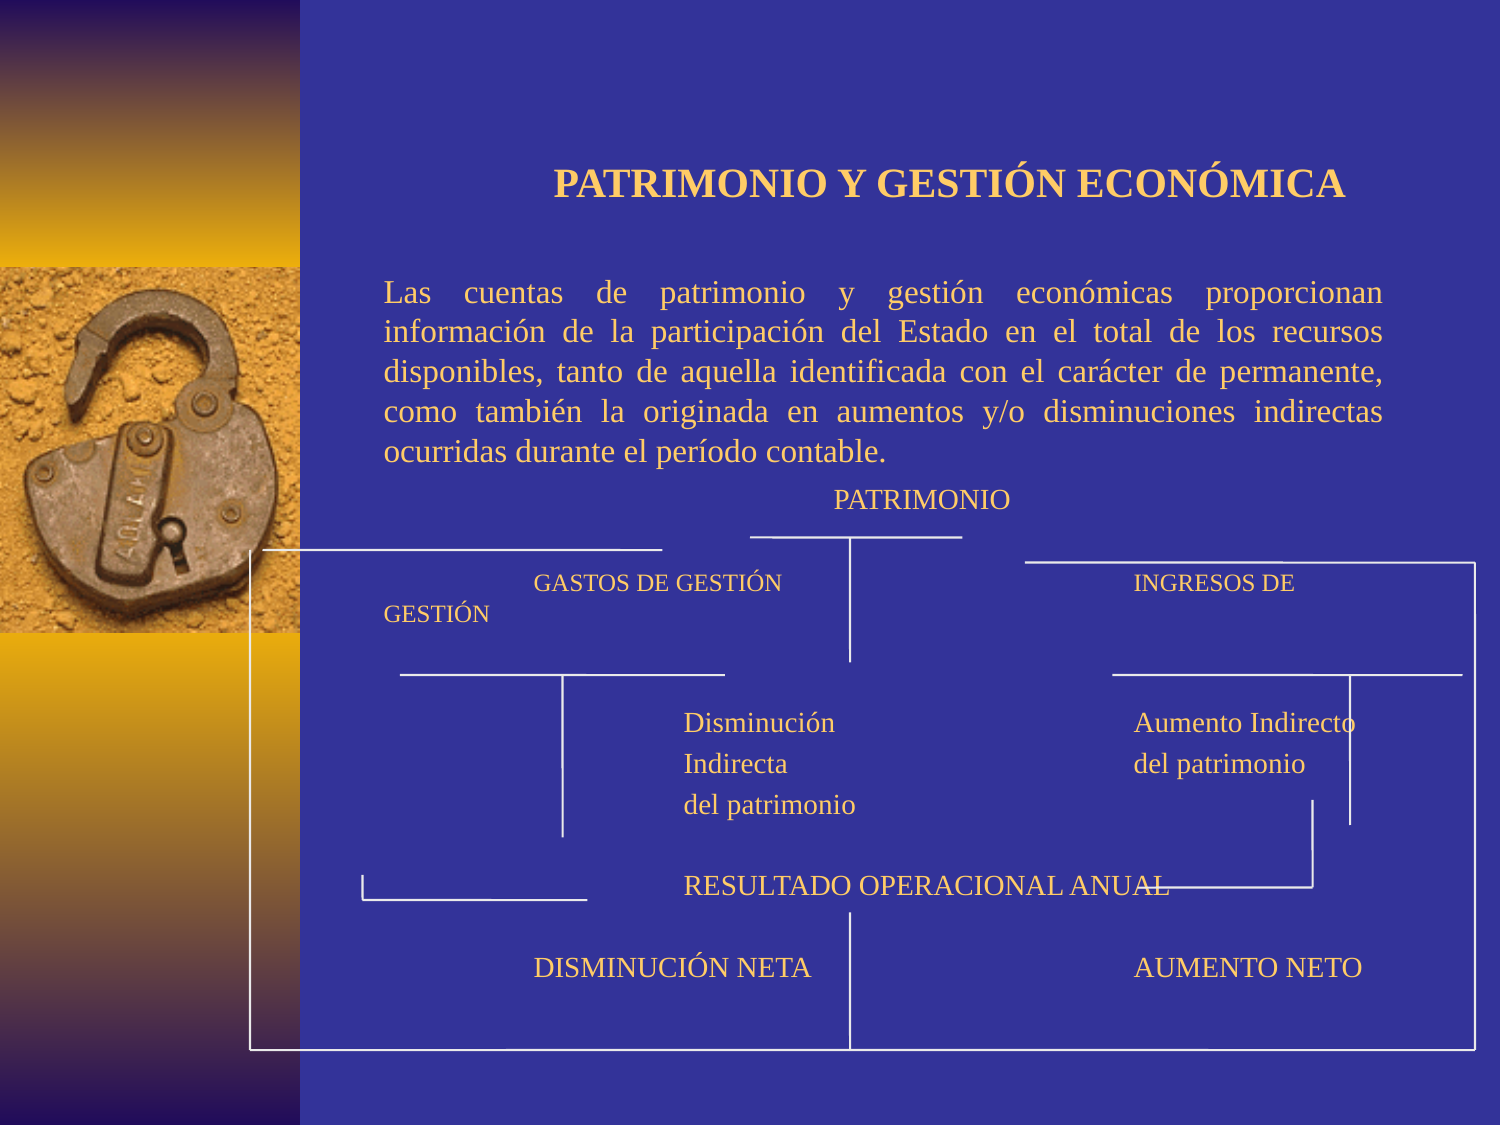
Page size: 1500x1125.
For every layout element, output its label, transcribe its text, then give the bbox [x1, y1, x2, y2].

subtitle Las cuentas de patrimonio y gestión económicas proporcionan información de la participación del Estado en el total de los recursos disponibles, tanto de aquella identificada con el carácter de permanente, como también la originada en aumentos y/o disminuciones indirectas ocurridas durante el período contable. PATRIMONIO GASTOS DE GESTIÓN INGRESOS DE GESTIÓN Disminución Aumento Indirecto Indirecta del patrimonio del patrimonio RESULTADO OPERACIONAL ANUAL DISMINUCIÓN NETA AUMENTO NETO [311, 261, 1401, 551]
title PATRIMONIO Y GESTIÓN ECONÓMICA [499, 86, 1401, 261]
picture [0, 267, 300, 633]
